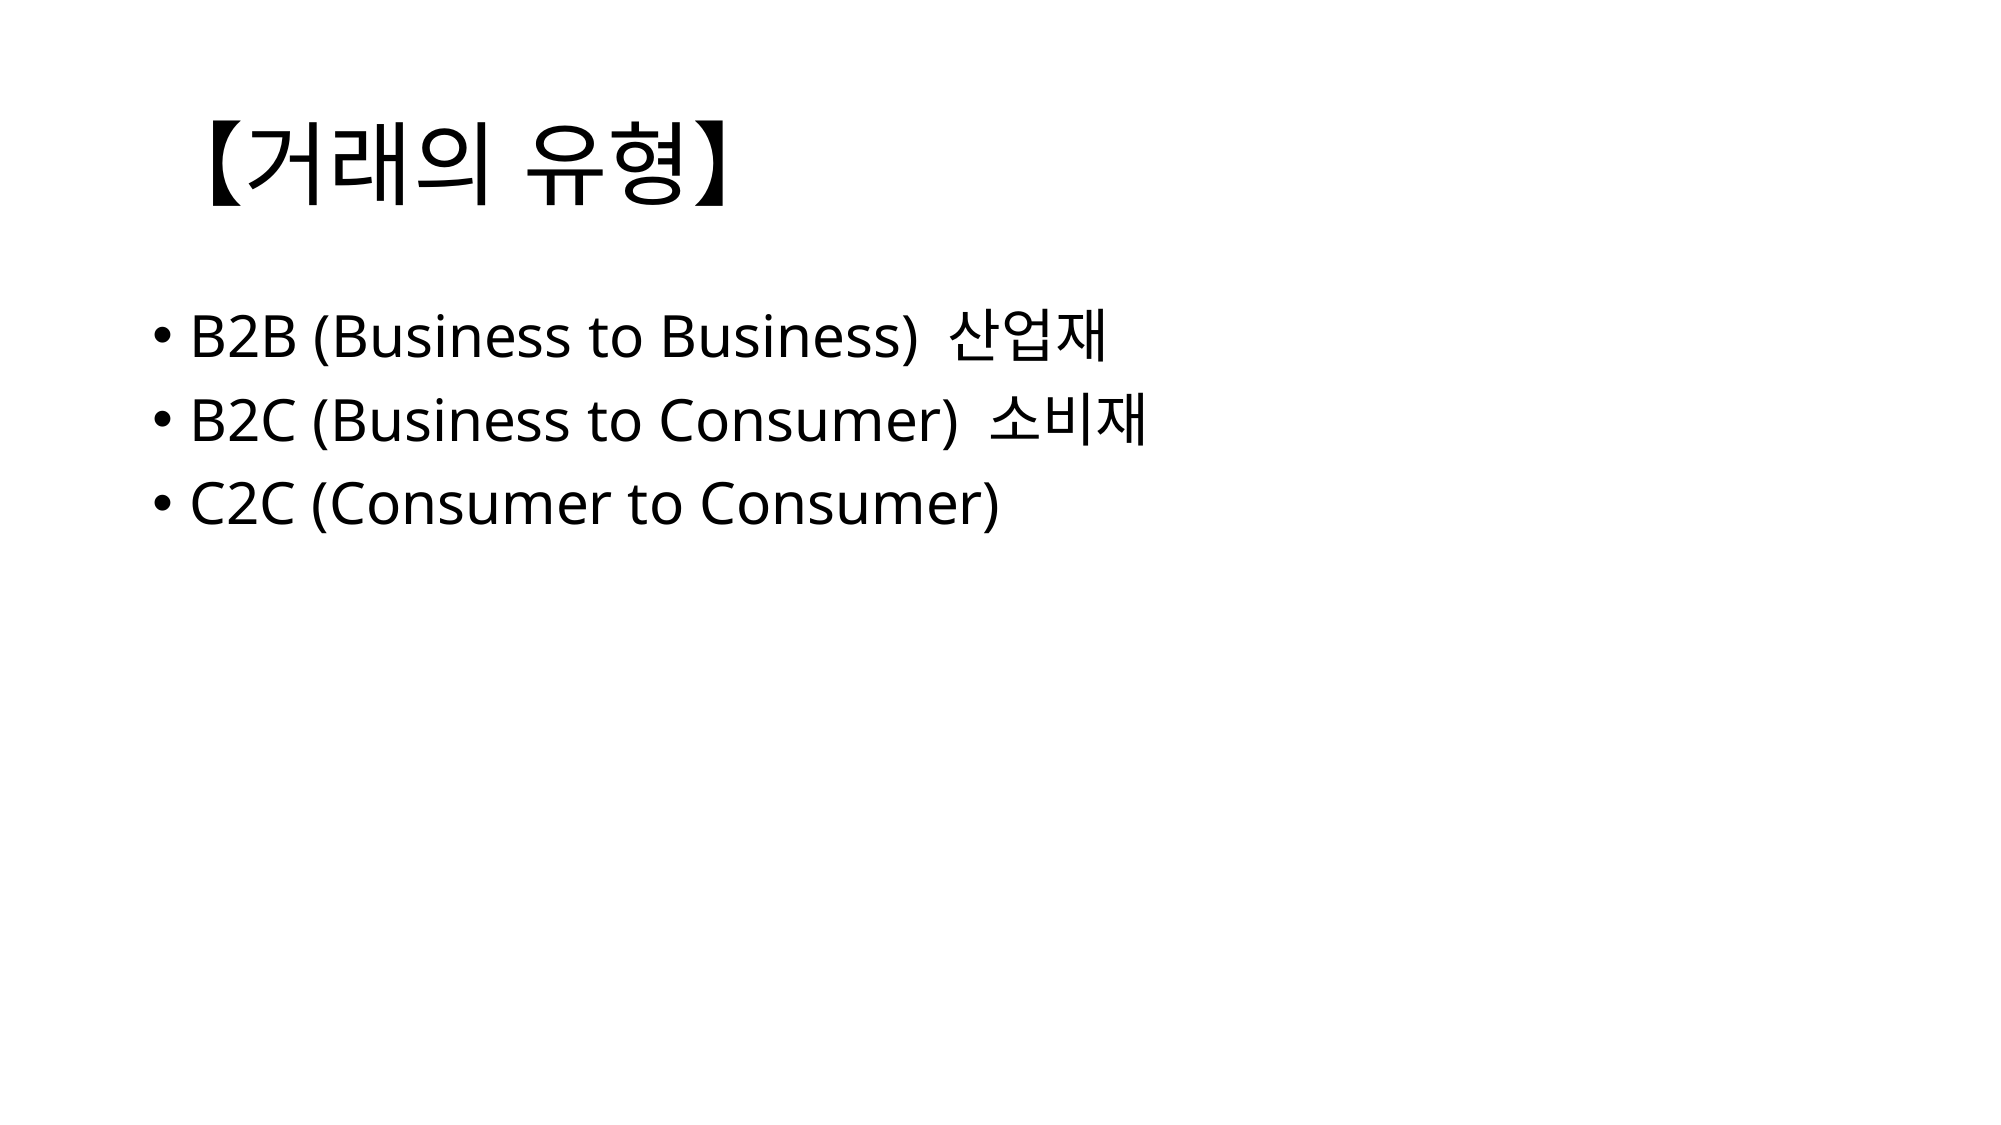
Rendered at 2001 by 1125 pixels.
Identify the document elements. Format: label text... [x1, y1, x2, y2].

title 【거래의 유형】 [137, 59, 1863, 278]
list B2B (Business to Business) 산업재 B2C (Business to Consumer) 소비재 C2C (Consumer to Consumer) [137, 299, 1863, 1014]
